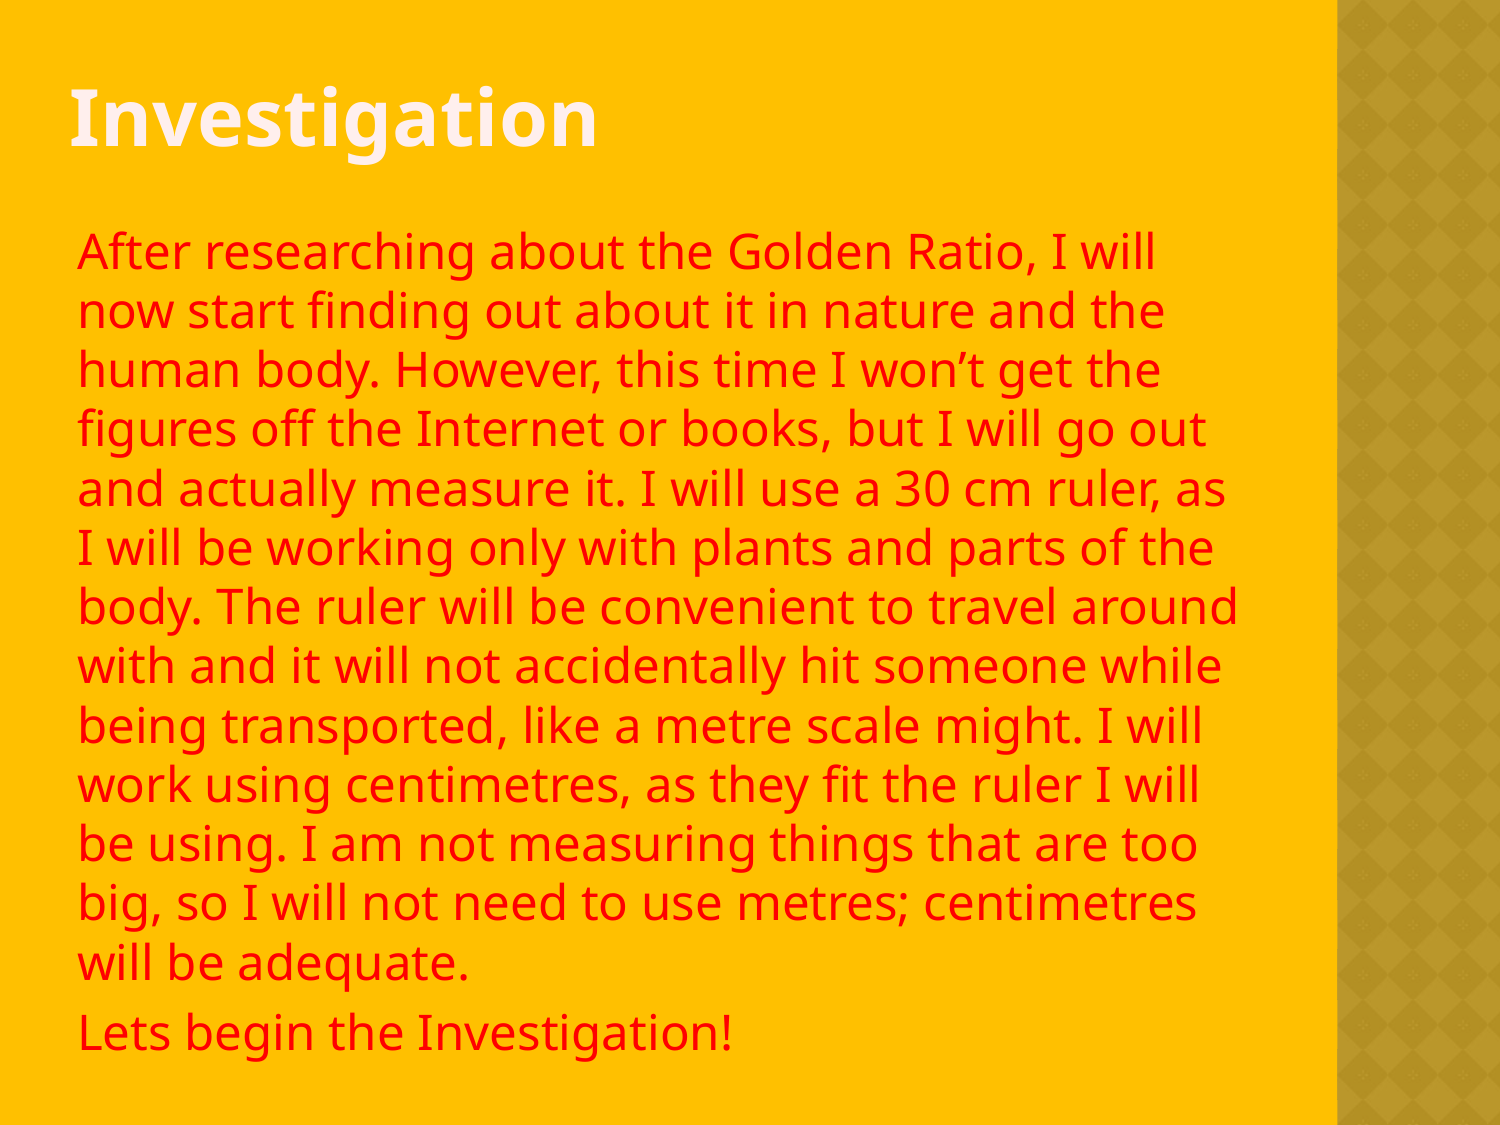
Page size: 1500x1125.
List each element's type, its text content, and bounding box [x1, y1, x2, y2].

title Investigation [62, 0, 1250, 163]
list After researching about the Golden Ratio, I will now start finding out about it in nature and the human body. However, this time I won’t get the figures off the Internet or books, but I will go out and actually measure it. I will use a 30 cm ruler, as I will be working only with plants and parts of the body. The ruler will be convenient to travel around with and it will not accidentally hit someone while being transported, like a metre scale might. I will work using centimetres, as they fit the ruler I will be using. I am not measuring things that are too big, so I will not need to use metres; centimetres will be adequate. Lets begin the Investigation! [62, 212, 1263, 1075]
